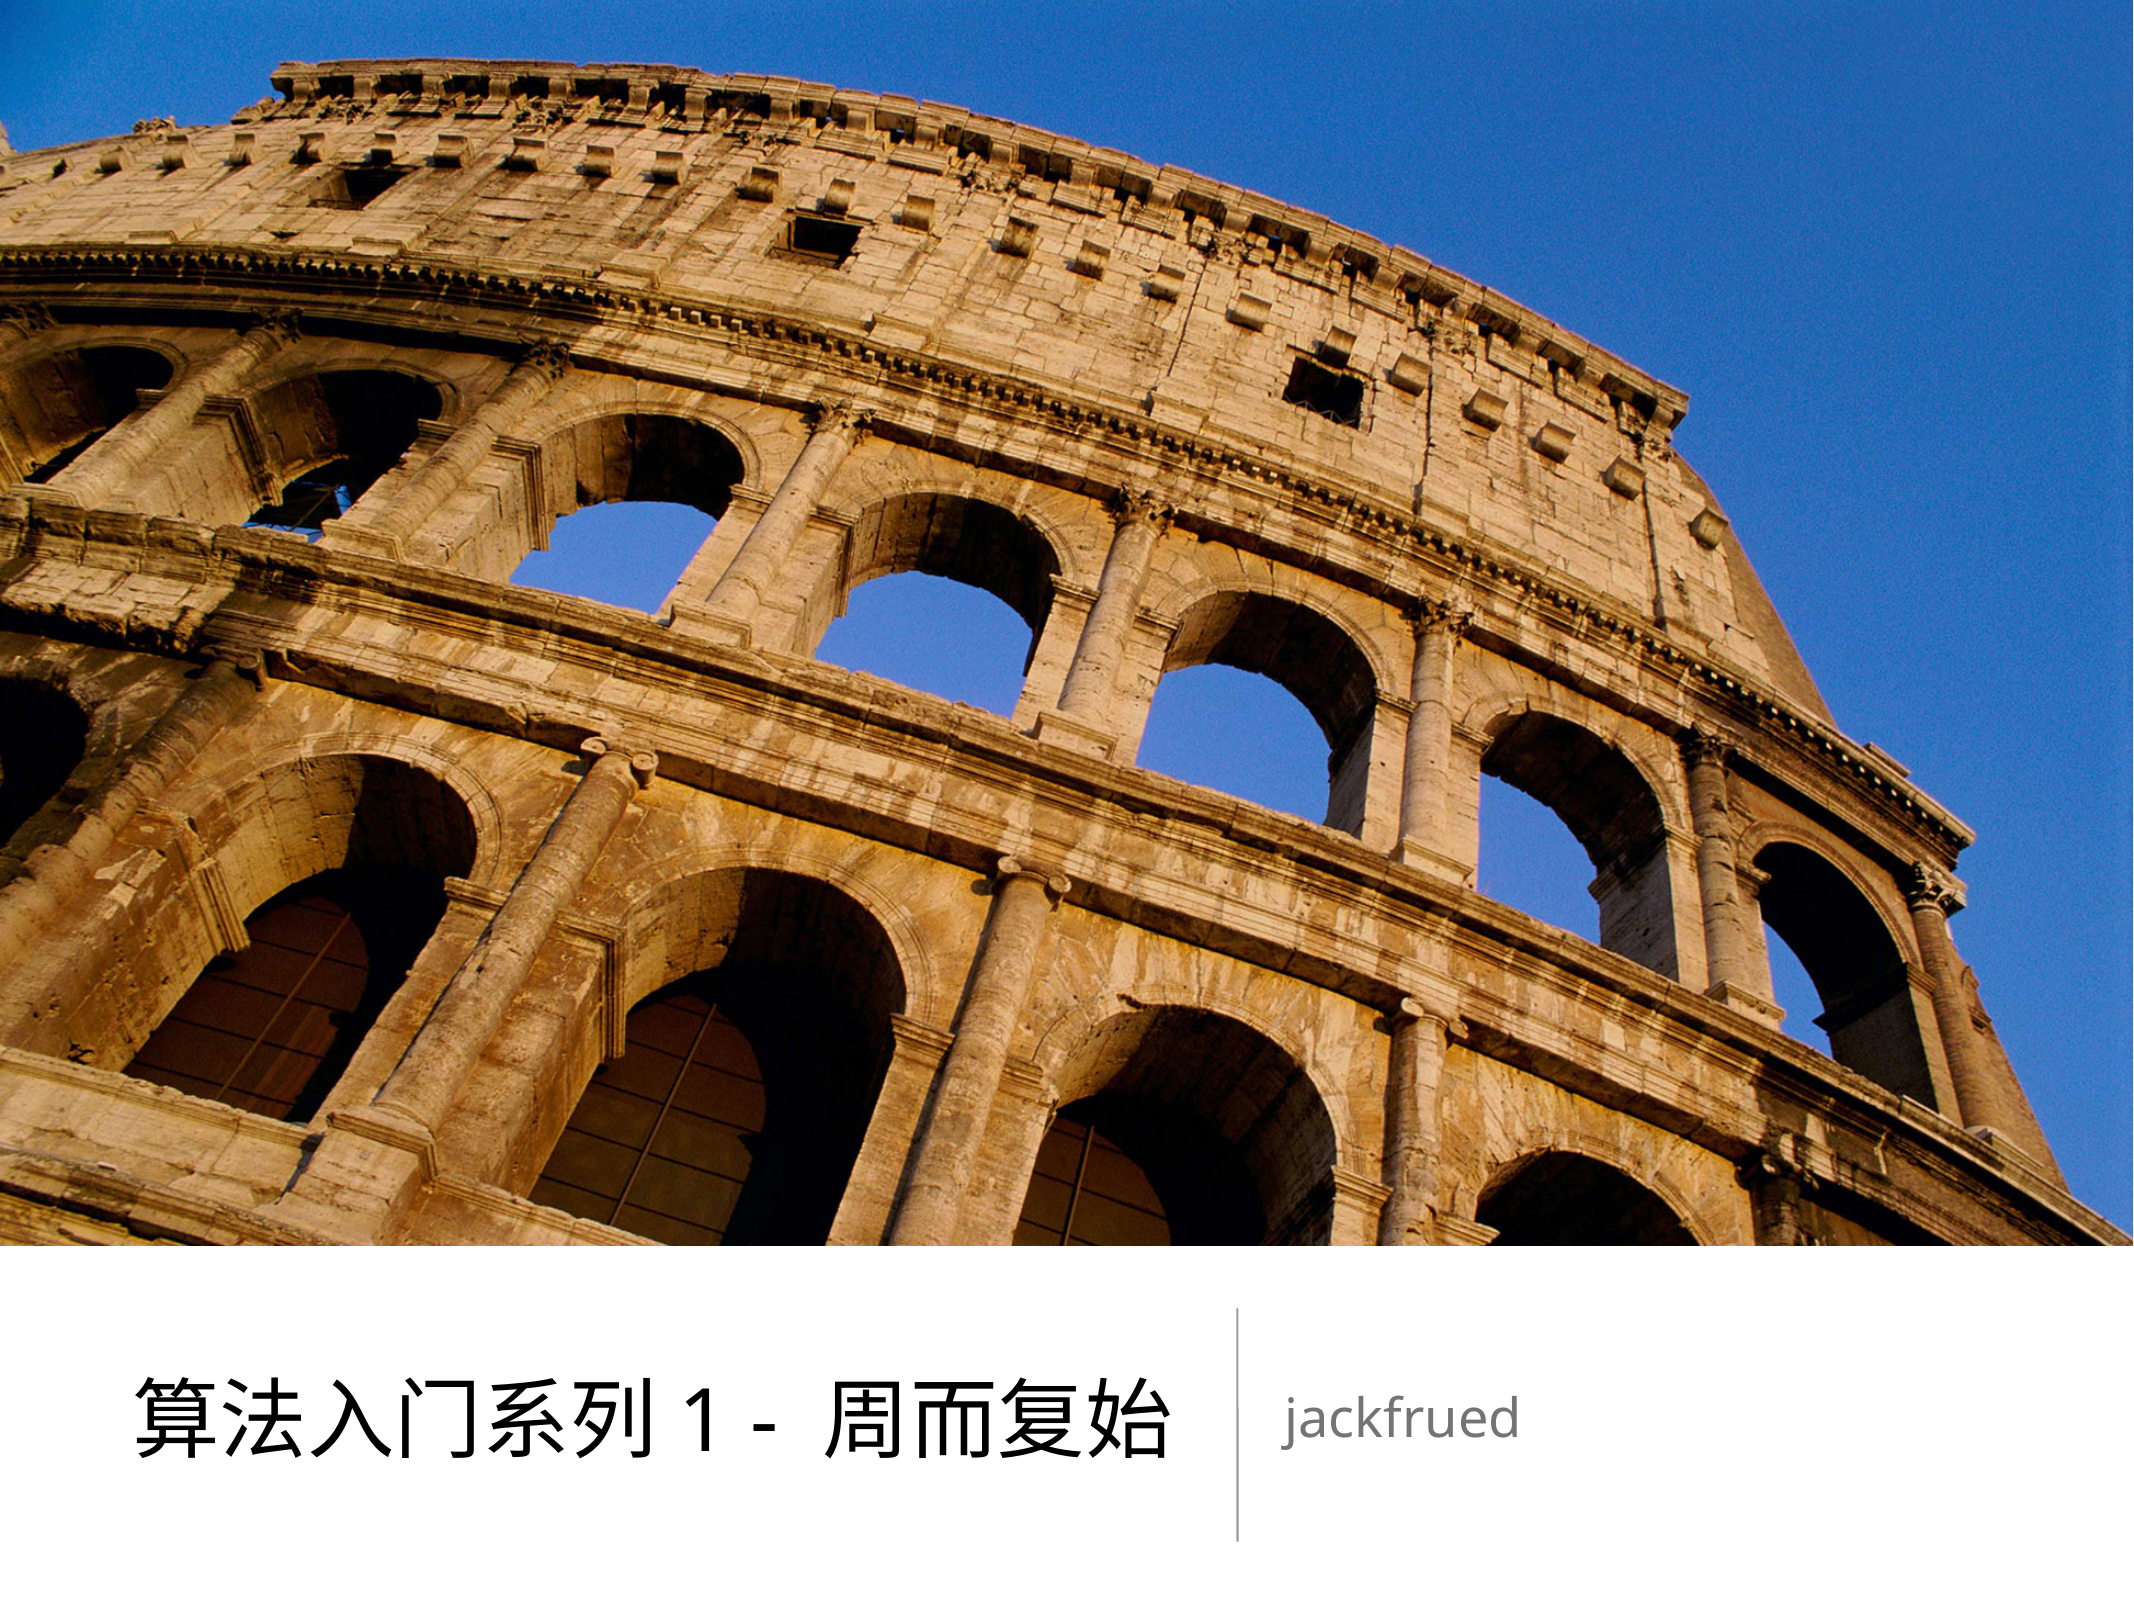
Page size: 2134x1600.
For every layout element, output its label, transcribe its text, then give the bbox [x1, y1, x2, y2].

list jackfrued [1275, 1374, 1676, 1459]
picture [0, 0, 2134, 1246]
title 算法入门系列1 - 周而复始 [1, 1276, 1182, 1557]
